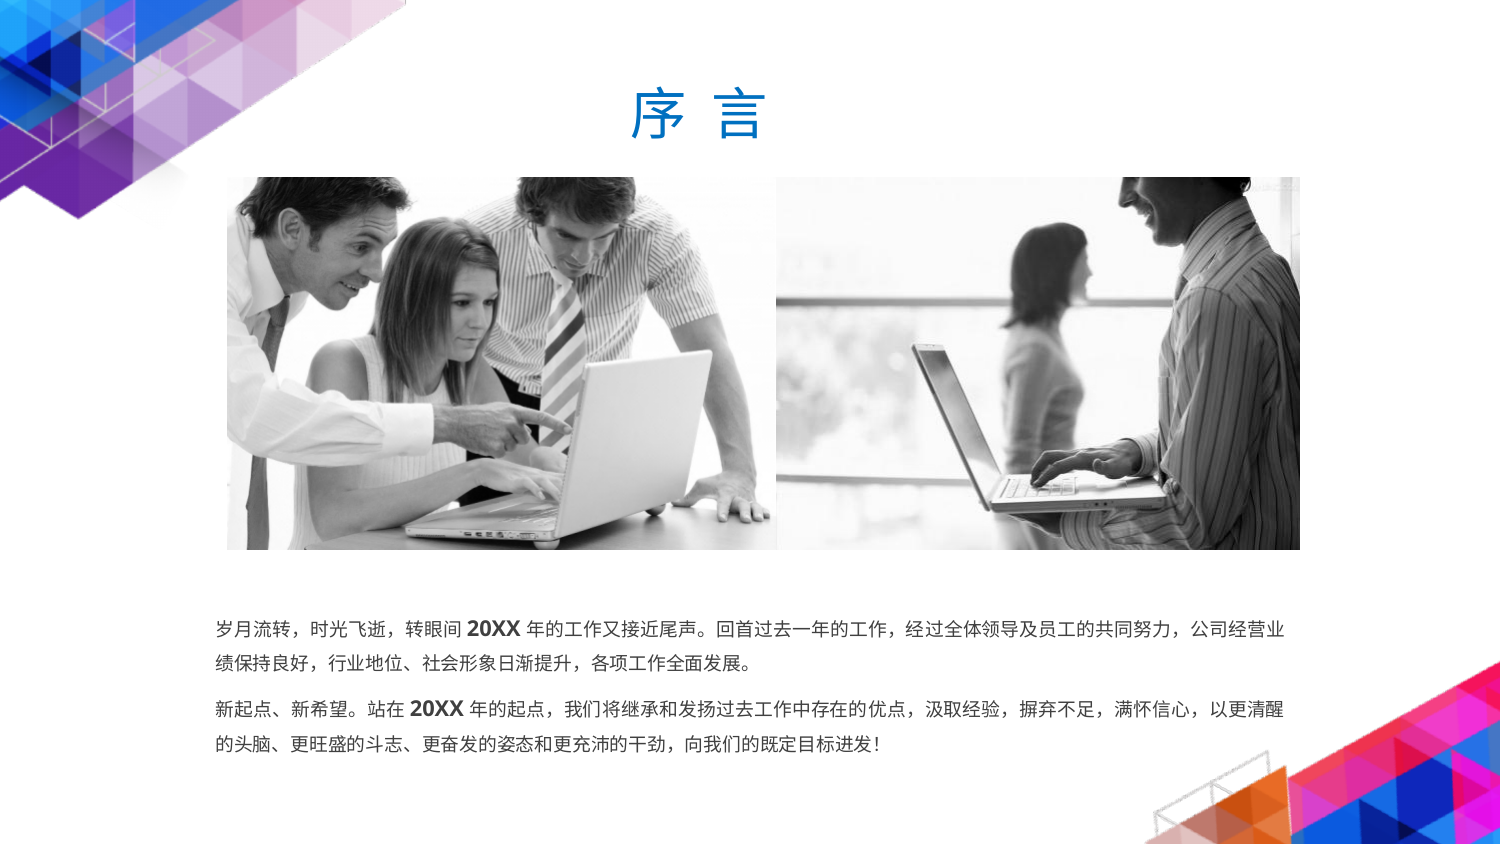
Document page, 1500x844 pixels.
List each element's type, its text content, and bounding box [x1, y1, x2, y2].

picture [0, 0, 1500, 844]
text_box 岁月流转，时光飞逝，转眼间20XX年的工作又接近尾声。回首过去一年的工作，经过全体领导及员工的共同努力，公司经营业绩保持良好，行业地位、社会形象日渐提升，各项工作全面发展。 新起点、新希望。站在20XX年的起点，我们将继承和发扬过去工作中存在的优点，汲取经验，摒弃不足，满怀信心，以更清醒的头脑、更旺盛的斗志、更奋发的姿态和更充沛的干劲，向我们的既定目标进发！ [200, 594, 1201, 763]
text_box 序 言 [615, 70, 796, 154]
